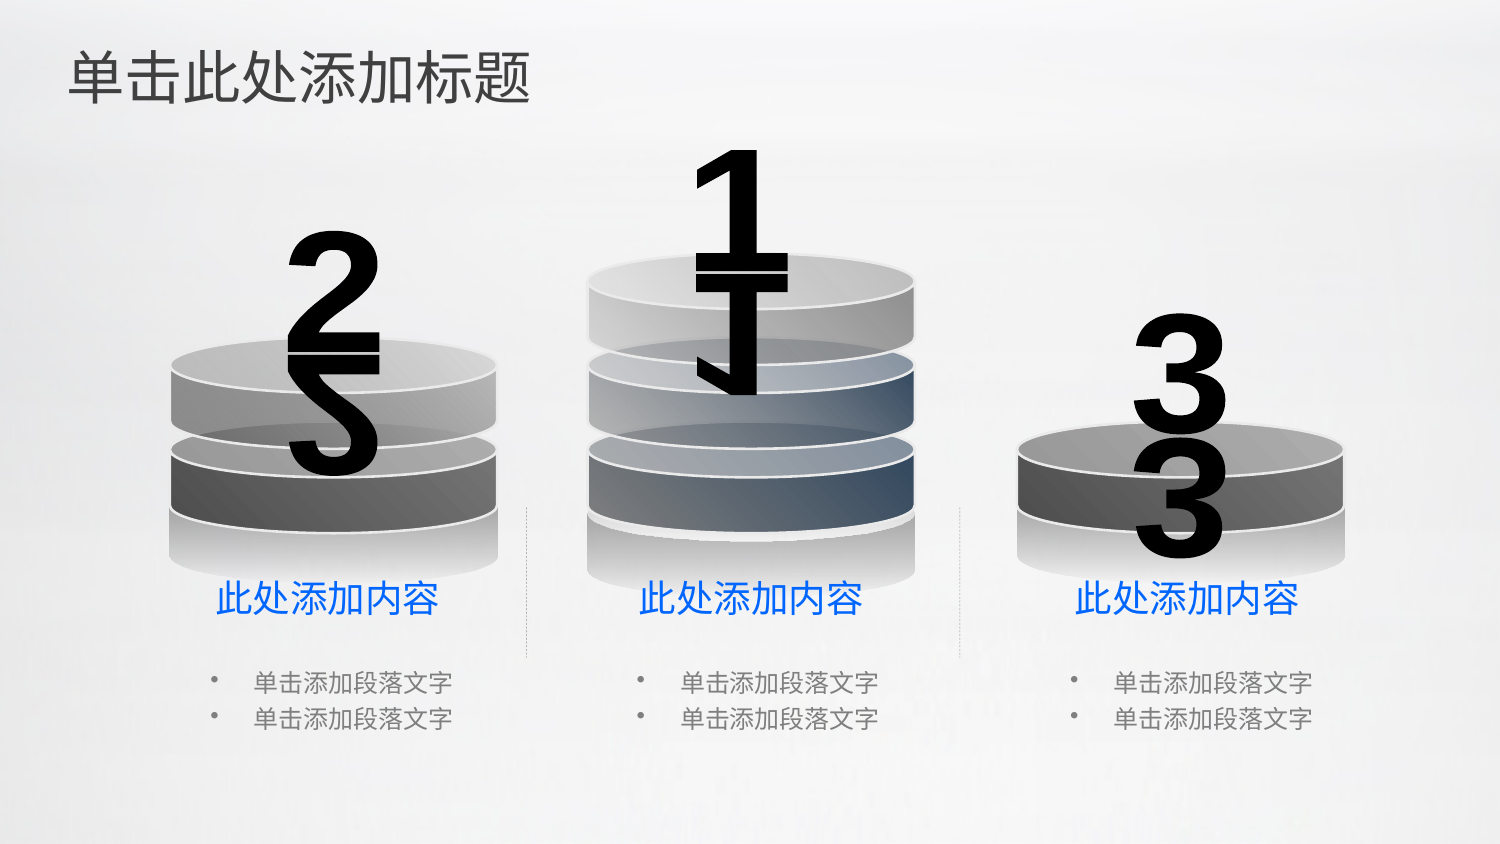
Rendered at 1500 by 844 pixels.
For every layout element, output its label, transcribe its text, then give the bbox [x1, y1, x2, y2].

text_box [1016, 421, 1345, 584]
text_box 此处添加内容 [585, 605, 917, 628]
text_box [287, 230, 380, 477]
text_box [169, 336, 498, 584]
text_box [695, 149, 788, 396]
text_box 单击此处添加标题 [51, 33, 597, 127]
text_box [587, 253, 916, 598]
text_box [1133, 313, 1226, 559]
text_box 此处添加内容 [1007, 567, 1368, 628]
text_box 单击添加段落文字 单击添加段落文字 [1016, 654, 1367, 742]
text_box 单击添加段落文字 单击添加段落文字 [156, 654, 508, 742]
text_box 单击添加段落文字 单击添加段落文字 [583, 654, 934, 742]
picture [0, 0, 1500, 844]
text_box 此处添加内容 [157, 567, 498, 628]
